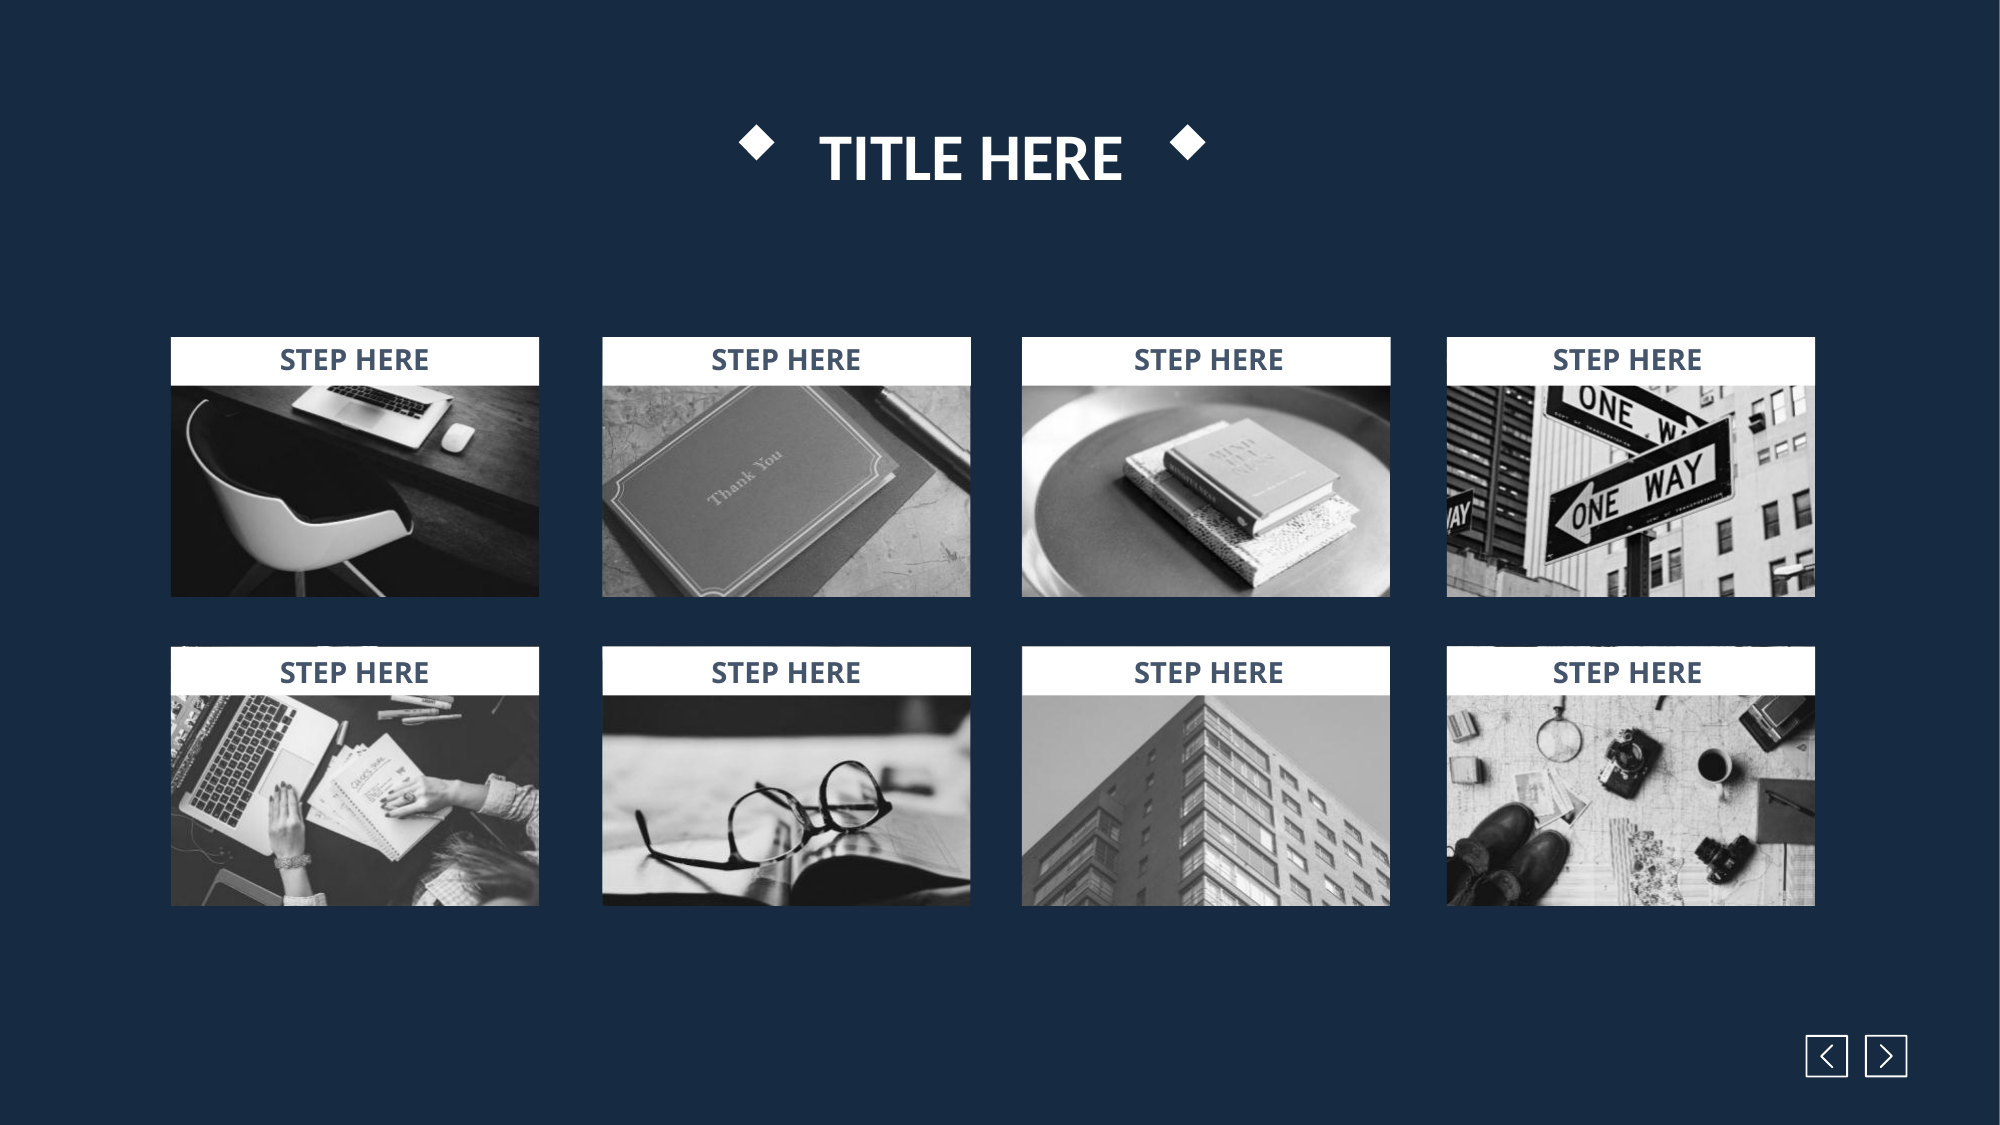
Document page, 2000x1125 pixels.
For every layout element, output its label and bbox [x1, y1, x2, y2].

text_box [1805, 1034, 1908, 1078]
picture [1021, 336, 1391, 597]
picture [602, 336, 971, 597]
picture [170, 336, 540, 597]
picture [1021, 646, 1391, 907]
text_box [738, 90, 1206, 203]
picture [1446, 336, 1816, 597]
picture [1446, 646, 1816, 907]
picture [170, 646, 540, 907]
picture [602, 646, 971, 907]
